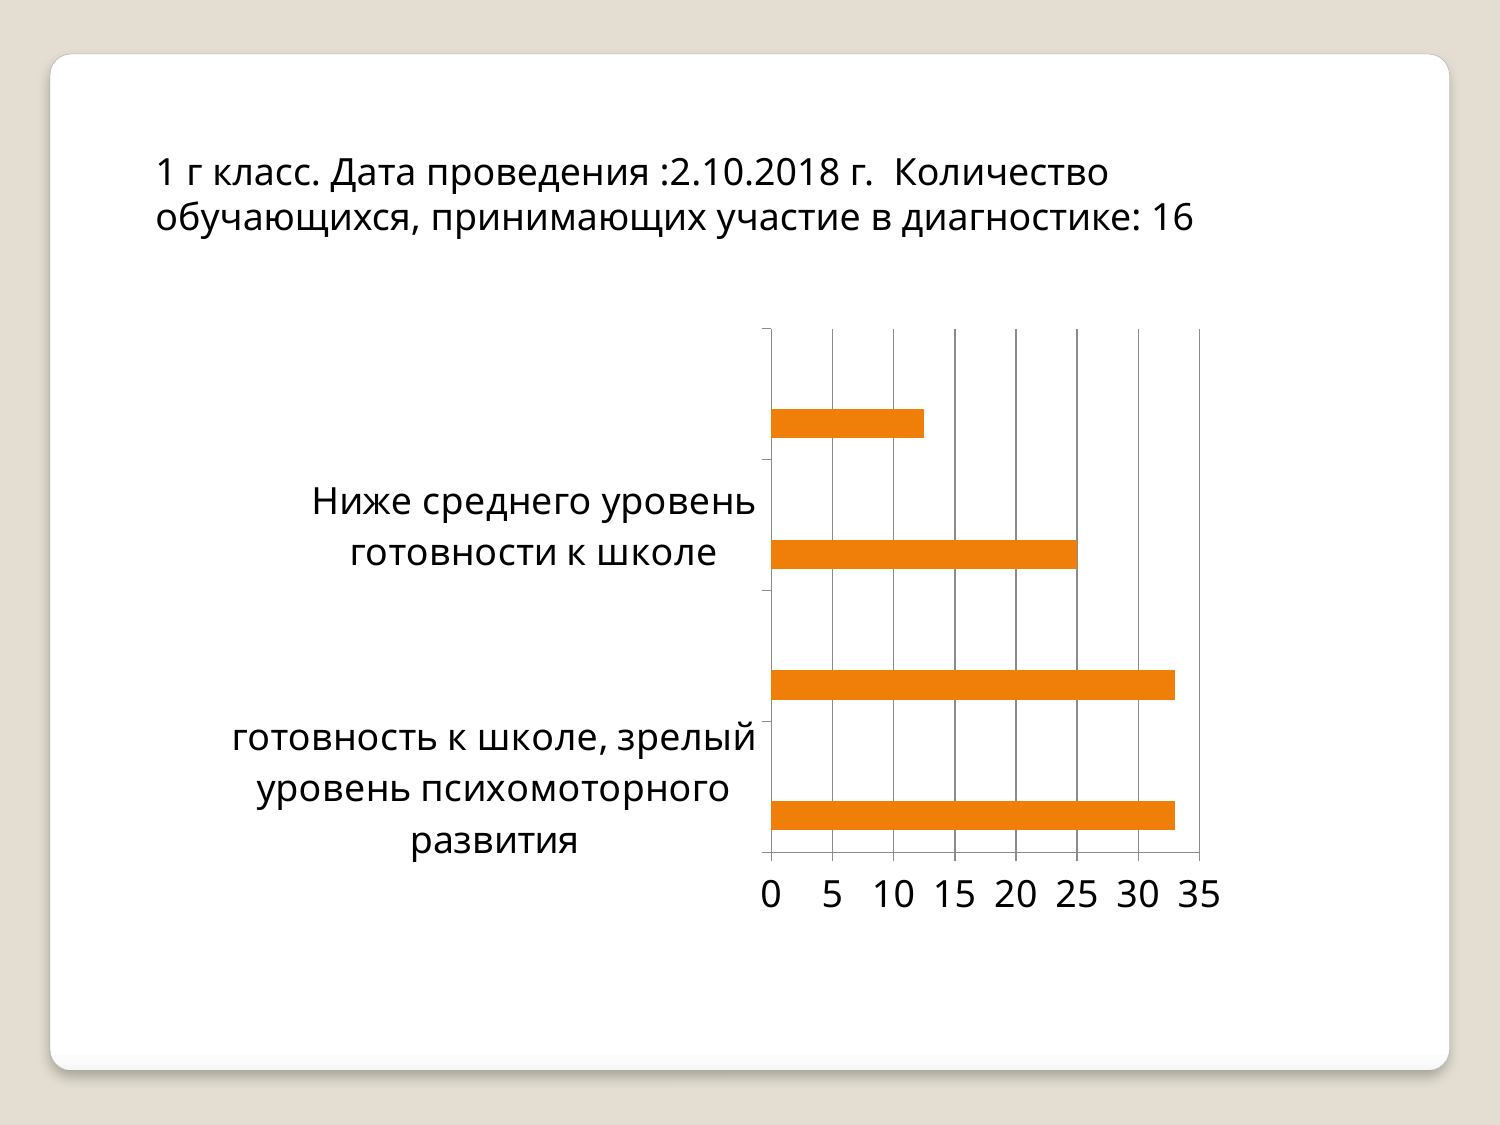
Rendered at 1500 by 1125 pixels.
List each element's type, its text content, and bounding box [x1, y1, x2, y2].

chart [210, 316, 1243, 932]
text_box 1 г класс. Дата проведения :2.10.2018 г. Количество обучающихся, принимающих участие в диагностике: 16 [140, 140, 1348, 246]
